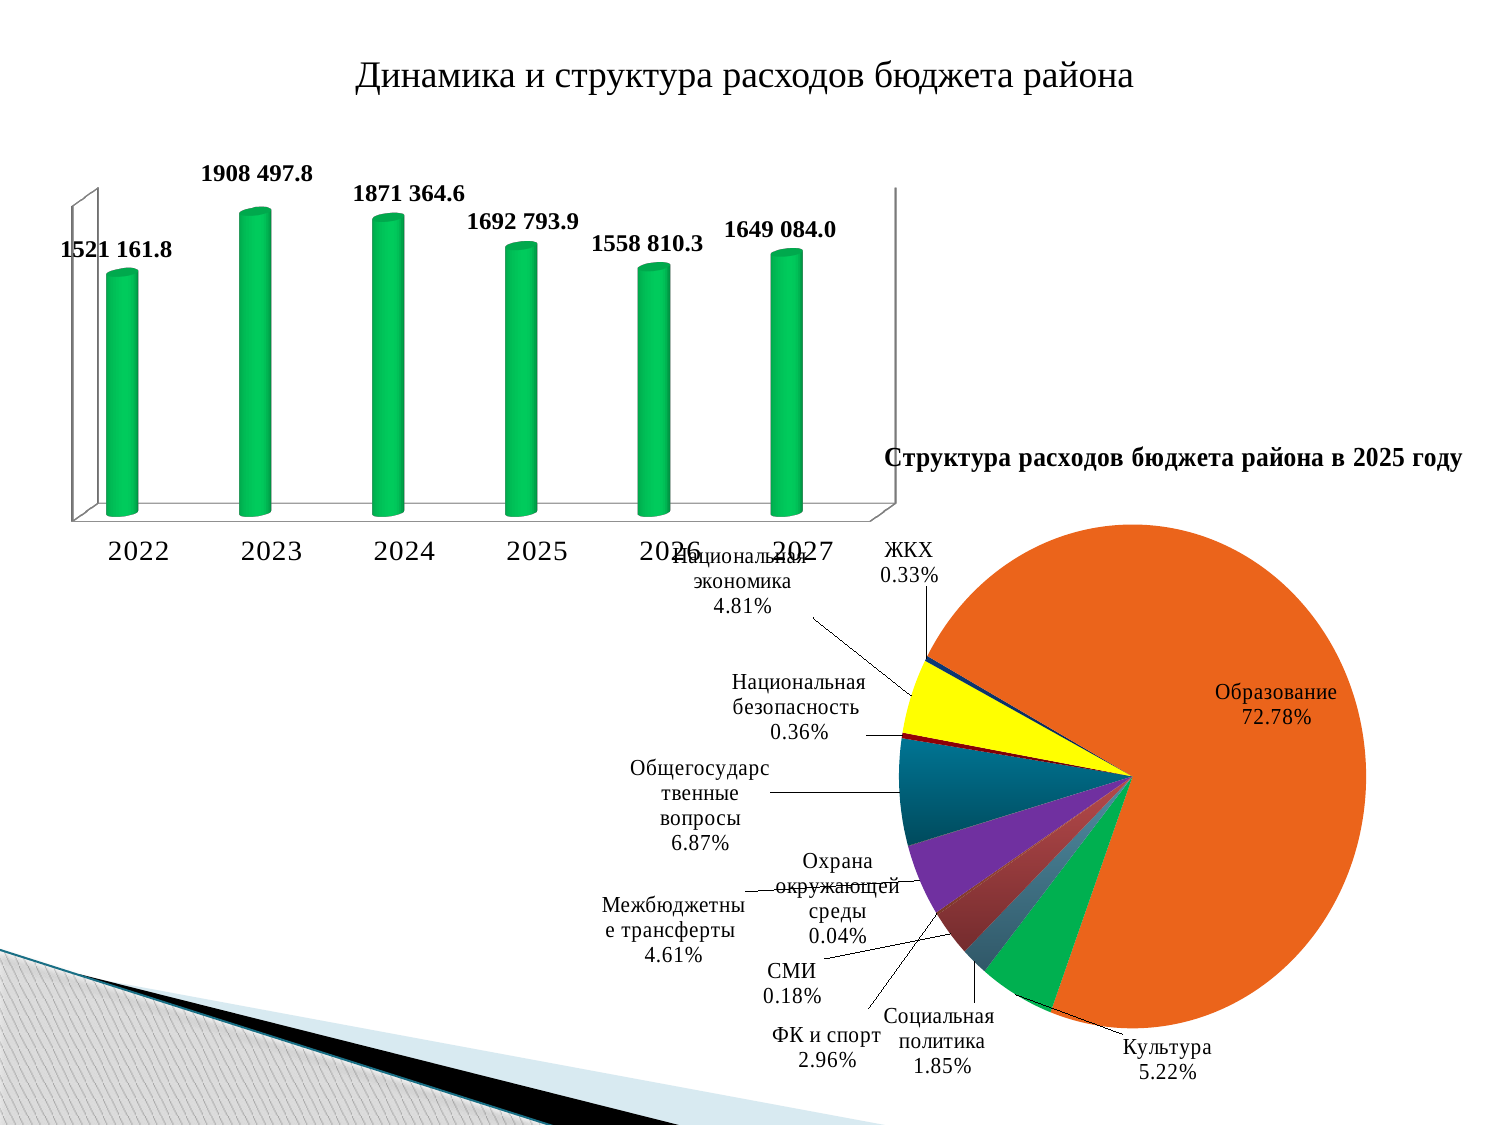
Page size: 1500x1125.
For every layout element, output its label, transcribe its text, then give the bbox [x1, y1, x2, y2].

text_box Динамика и структура расходов бюджета района [123, 42, 1376, 103]
chart [52, 160, 1483, 1095]
